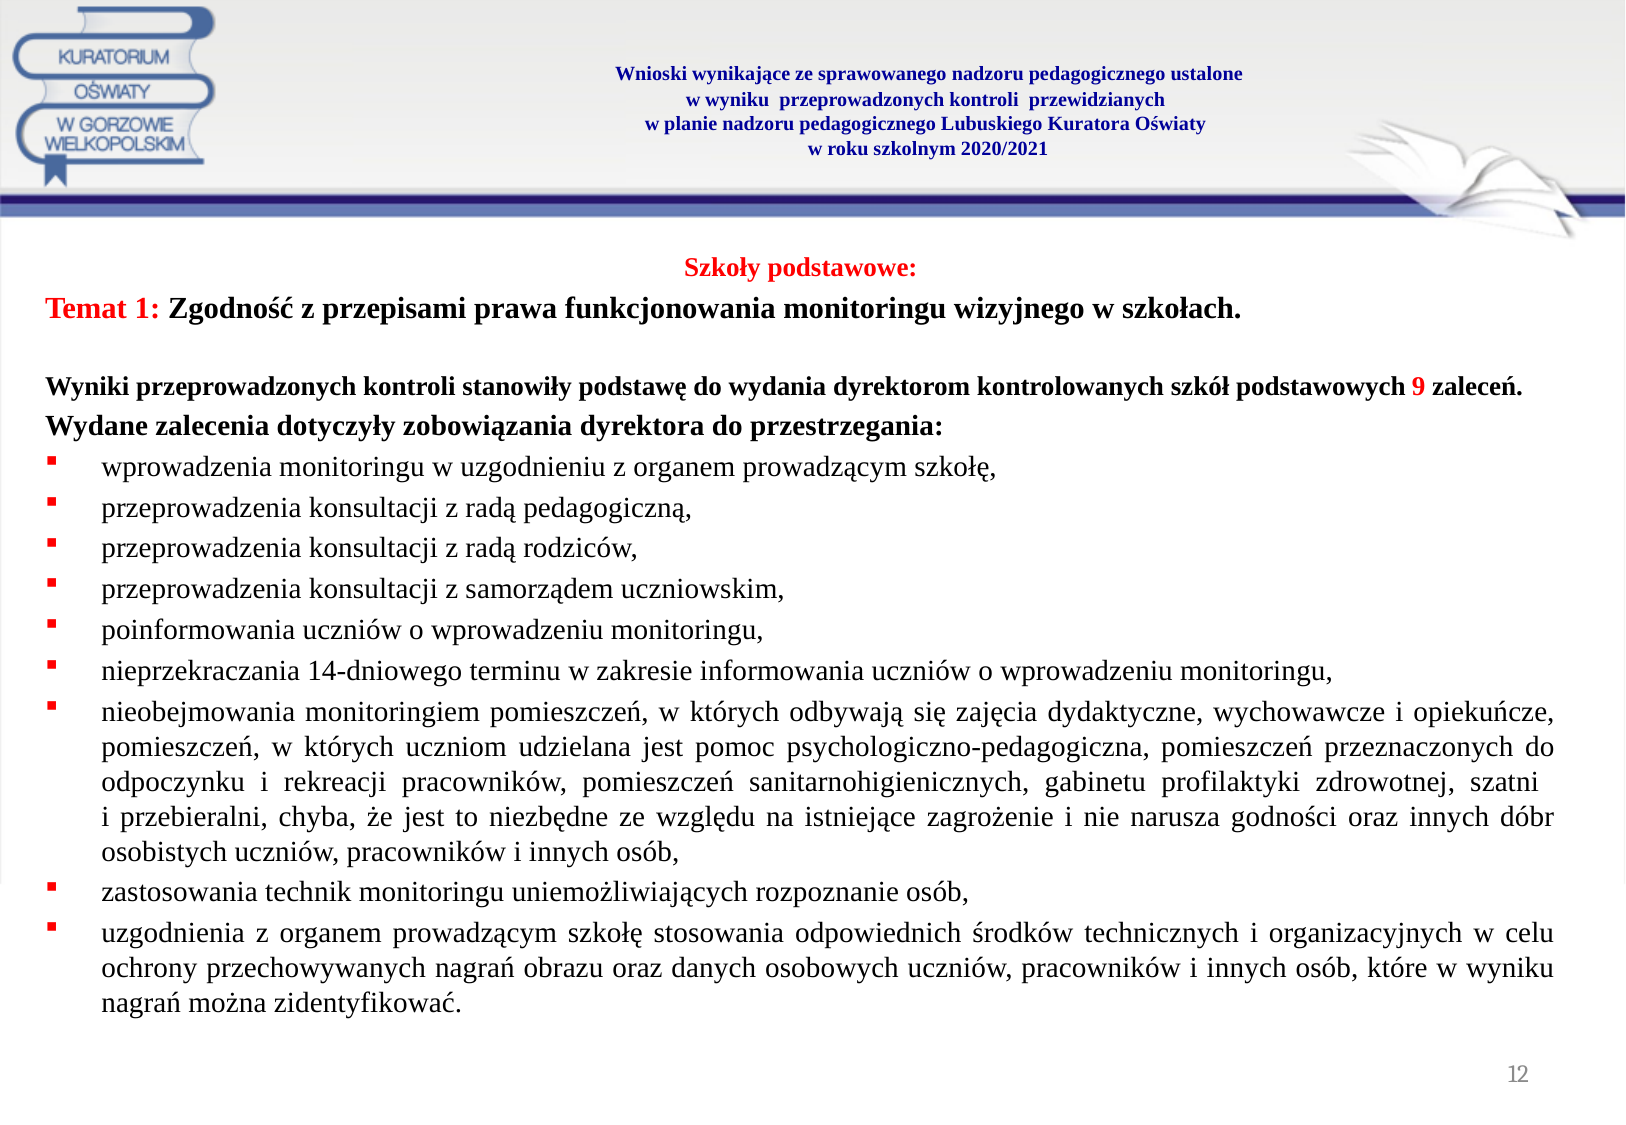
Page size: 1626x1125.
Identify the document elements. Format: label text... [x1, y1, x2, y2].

text_box Szkoły podstawowe: Temat 1: Zgodność z przepisami prawa funkcjonowania monitoringu wizyjnego w szkołach. Wyniki przeprowadzonych kontroli stanowiły podstawę do wydania dyrektorom kontrolowanych szkół podstawowych 9 zaleceń. Wydane zalecenia dotyczyły zobowiązania dyrektora do przestrzegania: wprowadzenia monitoringu w uzgodnieniu z organem prowadzącym szkołę, przeprowadzenia konsultacji z radą pedagogiczną, przeprowadzenia konsultacji z radą rodziców, przeprowadzenia konsultacji z samorządem uczniowskim, poinformowania uczniów o wprowadzeniu monitoringu, nieprzekraczania 14-dniowego terminu w zakresie informowania uczniów o wprowadzeniu monitoringu, nieobejmowania monitoringiem pomieszczeń, w których odbywają się zajęcia dydaktyczne, wychowawcze i opiekuńcze, pomieszczeń, w których uczniom udzielana jest pomoc psychologiczno-pedagogiczna, pomieszczeń przeznaczonych do odpoczynku i rekreacji pracowników, pomieszczeń sanitarnohigienicznych, gabinetu profilaktyki zdrowotnej, szatni i przebieralni, chyba, że jest to niezbędne ze względu na istniejące zagrożenie i nie narusza godności oraz innych dóbr osobistych uczniów, pracowników i innych osób, zastosowania technik monitoringu uniemożliwiających rozpoznanie osób, uzgodnienia z organem prowadzącym szkołę stosowania odpowiednich środków technicznych i organizacyjnych w celu ochrony przechowywanych nagrań obrazu oraz danych osobowych uczniów, pracowników i innych osób, które w wyniku nagrań można zidentyfikować. [32, 243, 1569, 1103]
picture [0, 0, 1626, 1125]
title Wnioski wynikające ze sprawowanego nadzoru pedagogicznego ustalone w wyniku przeprowadzonych kontroli przewidzianych w planie nadzoru pedagogicznego Lubuskiego Kuratora Oświaty w roku szkolnym 2020/2021 [410, 42, 1447, 167]
